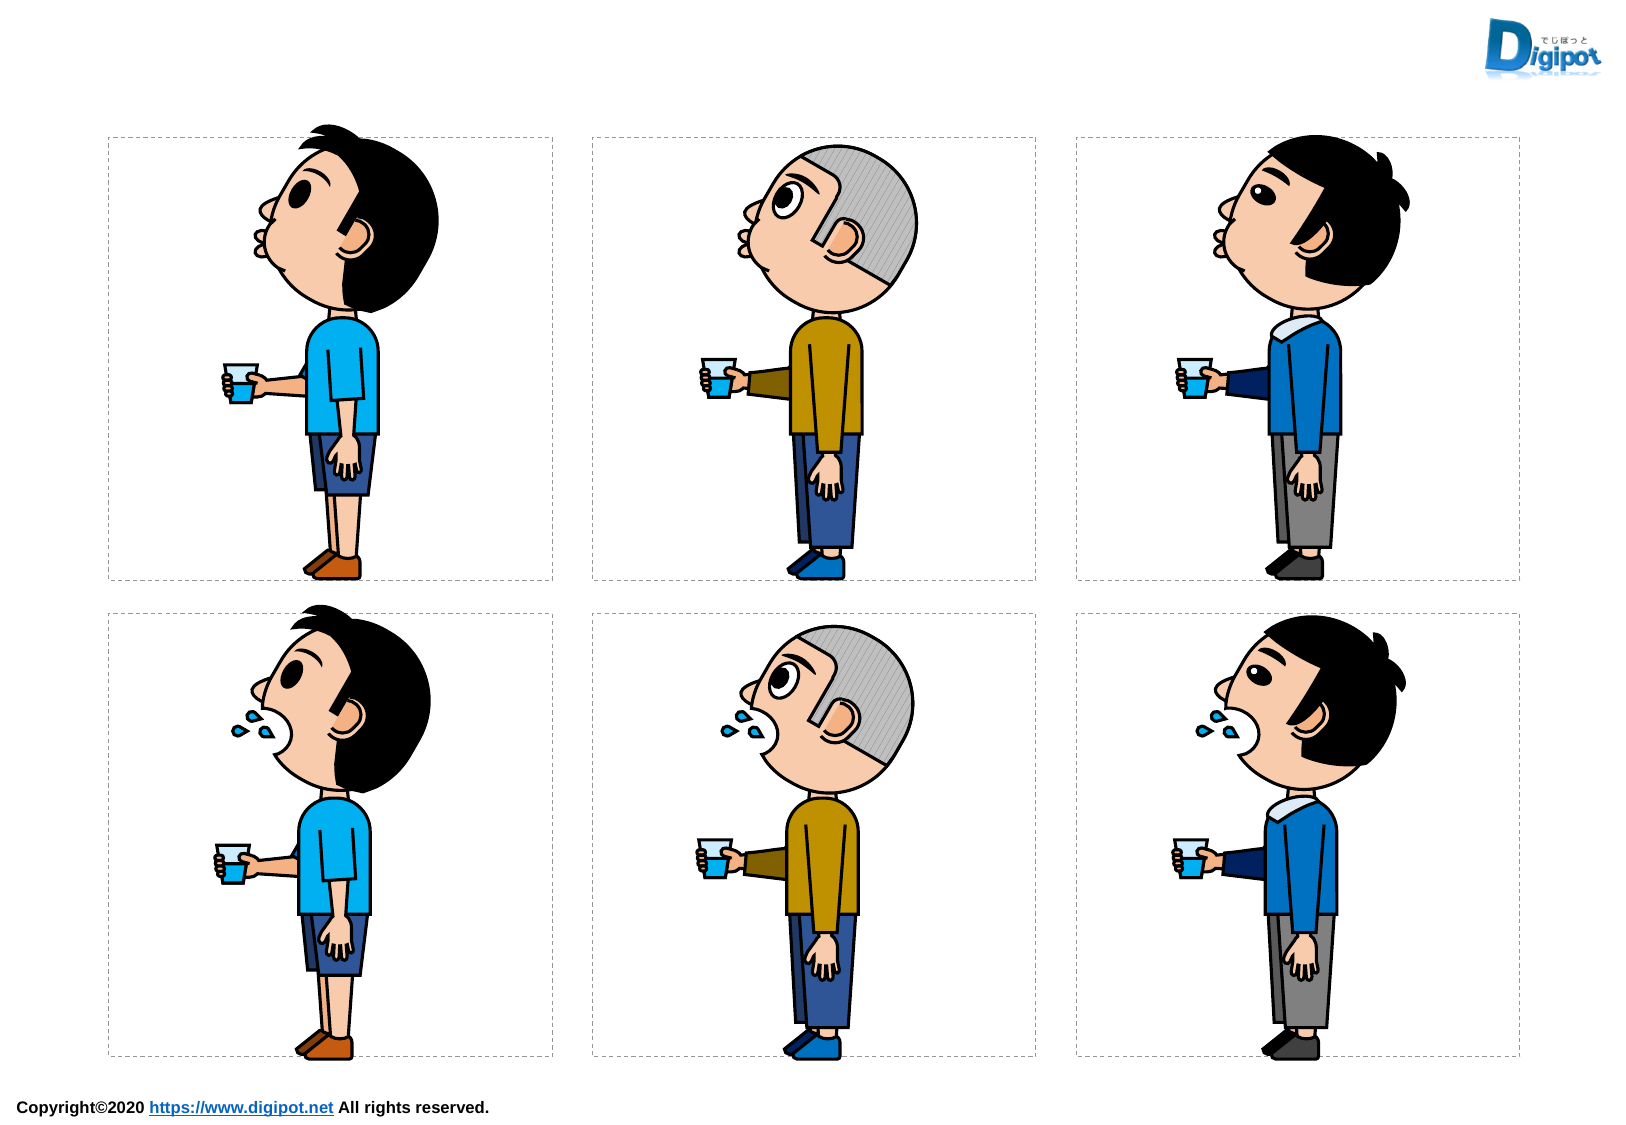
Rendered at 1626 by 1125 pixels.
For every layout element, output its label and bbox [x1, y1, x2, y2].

text_box [696, 626, 924, 1060]
text_box [1172, 616, 1405, 1060]
text_box [222, 123, 432, 579]
text_box [1176, 136, 1409, 579]
text_box [700, 146, 928, 579]
text_box [214, 603, 424, 1060]
picture [1485, 18, 1602, 82]
